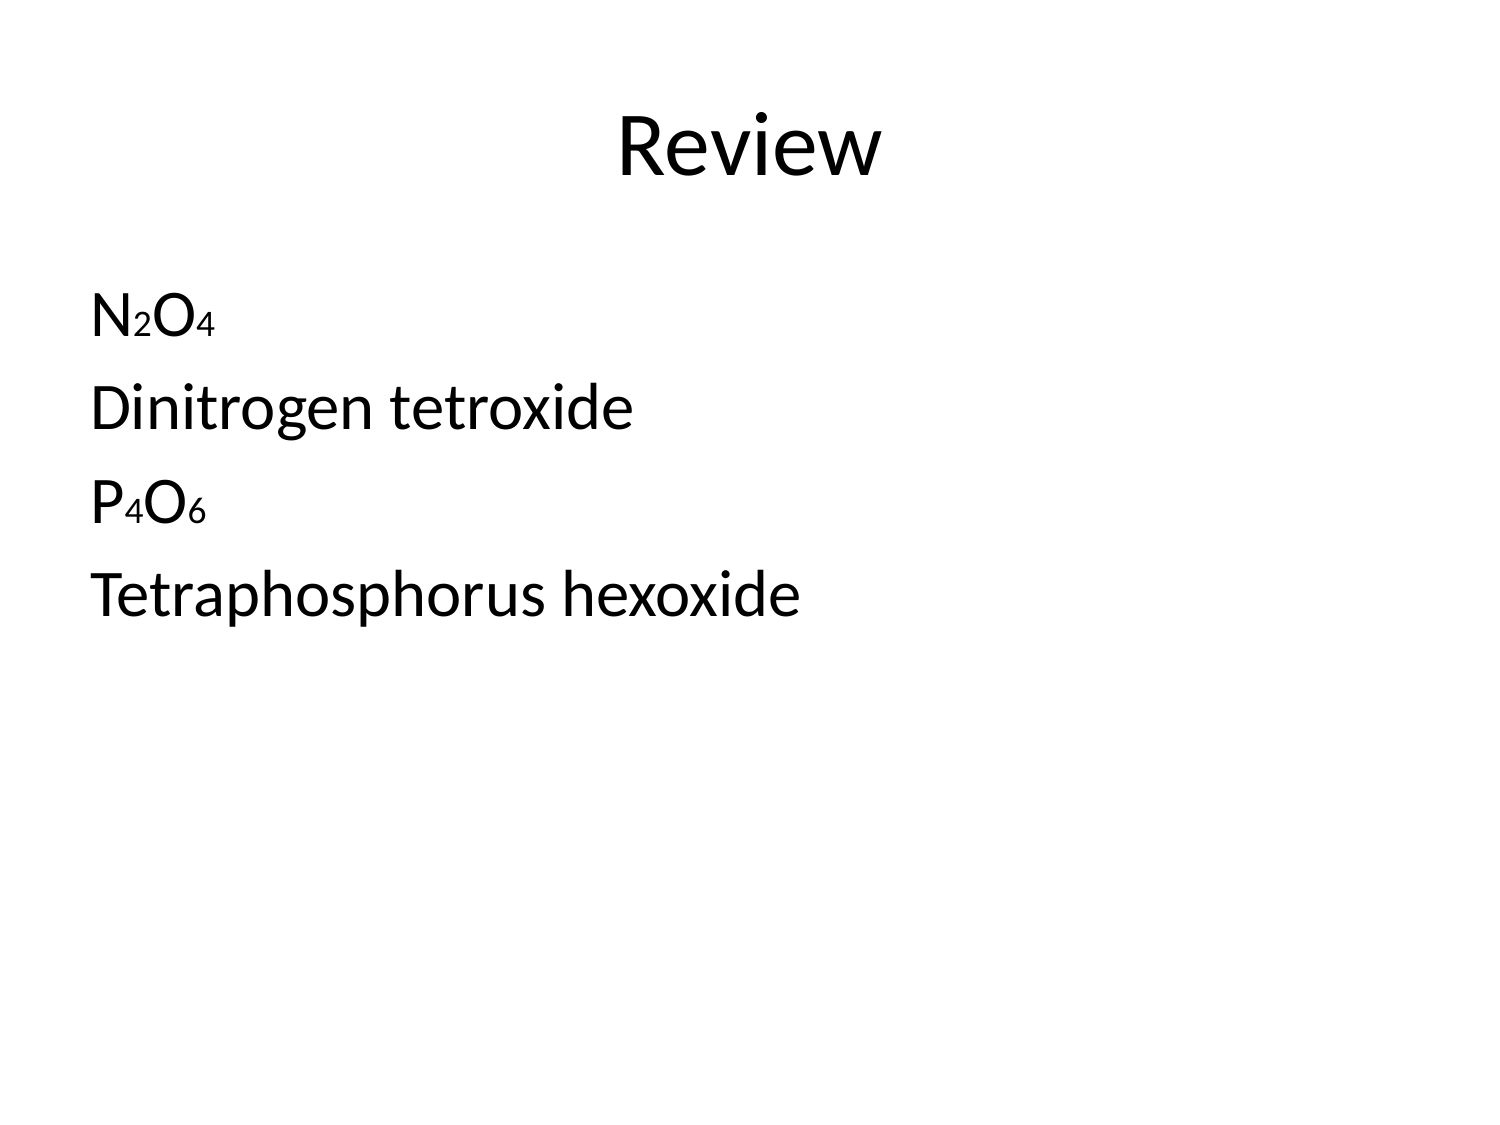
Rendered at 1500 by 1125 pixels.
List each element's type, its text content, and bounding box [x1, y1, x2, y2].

title Review [75, 45, 1425, 233]
list N2O4 Dinitrogen tetroxide P4O6 Tetraphosphorus hexoxide [75, 262, 1425, 1005]
